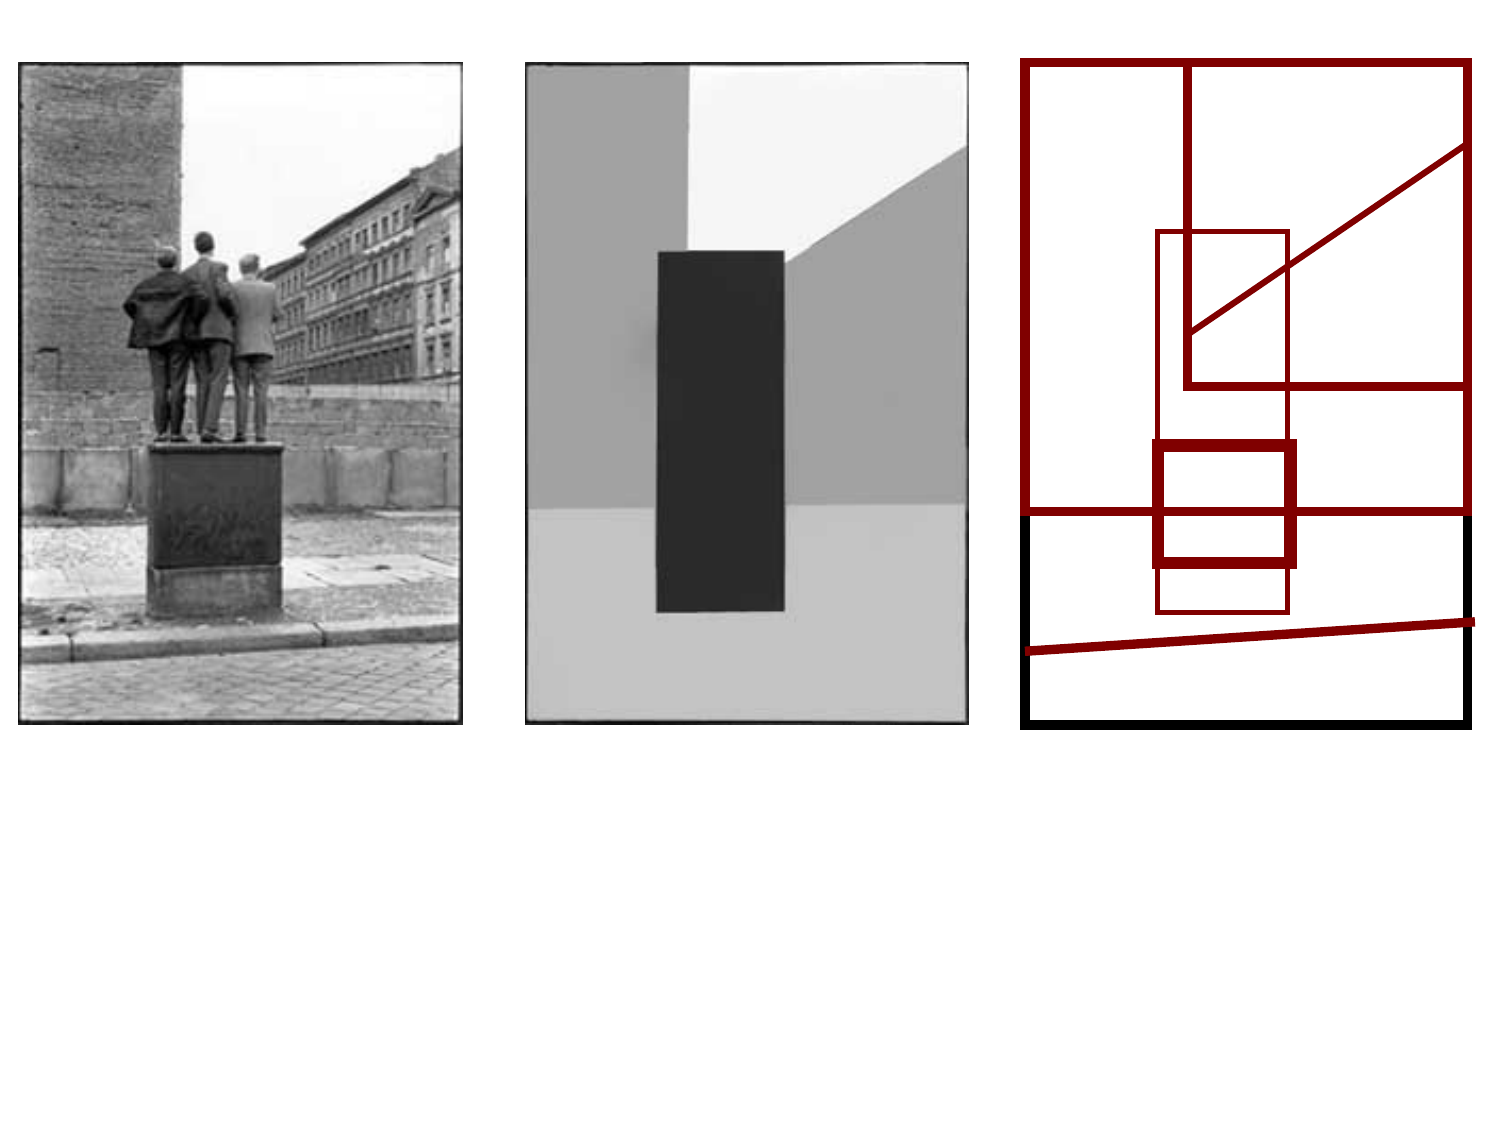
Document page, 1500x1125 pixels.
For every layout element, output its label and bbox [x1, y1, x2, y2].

picture [18, 62, 463, 726]
picture [524, 62, 969, 726]
text_box [1024, 62, 1476, 726]
